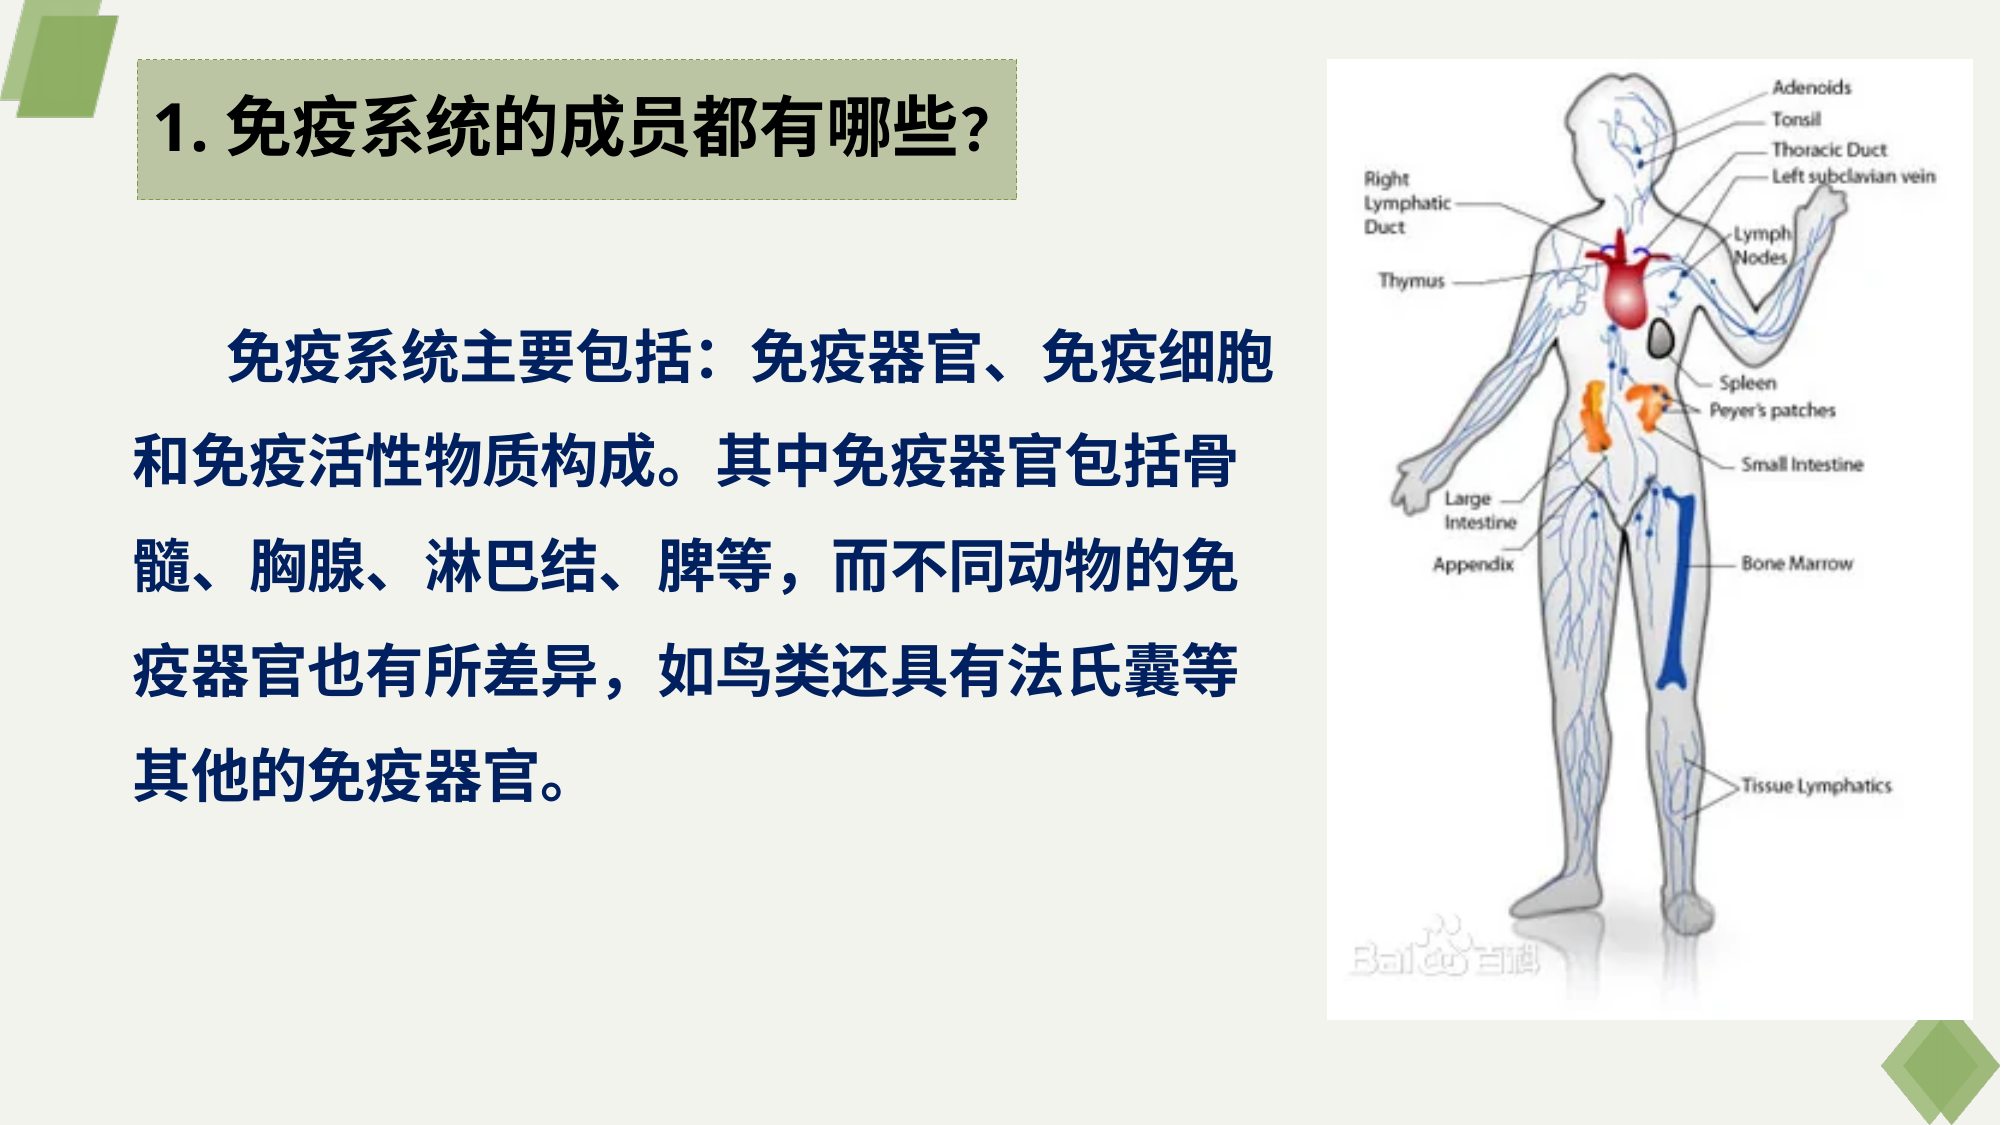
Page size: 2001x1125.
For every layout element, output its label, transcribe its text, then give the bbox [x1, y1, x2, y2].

text_box 免疫系统主要包括：免疫器官、免疫细胞和免疫活性物质构成。其中免疫器官包括骨髓、胸腺、淋巴结、脾等，而不同动物的免疫器官也有所差异，如鸟类还具有法氏囊等其他的免疫器官。 [118, 277, 1303, 817]
text_box 1.免疫系统的成员都有哪些？ [137, 59, 1017, 200]
picture [1327, 59, 2000, 1125]
picture [0, 0, 119, 119]
